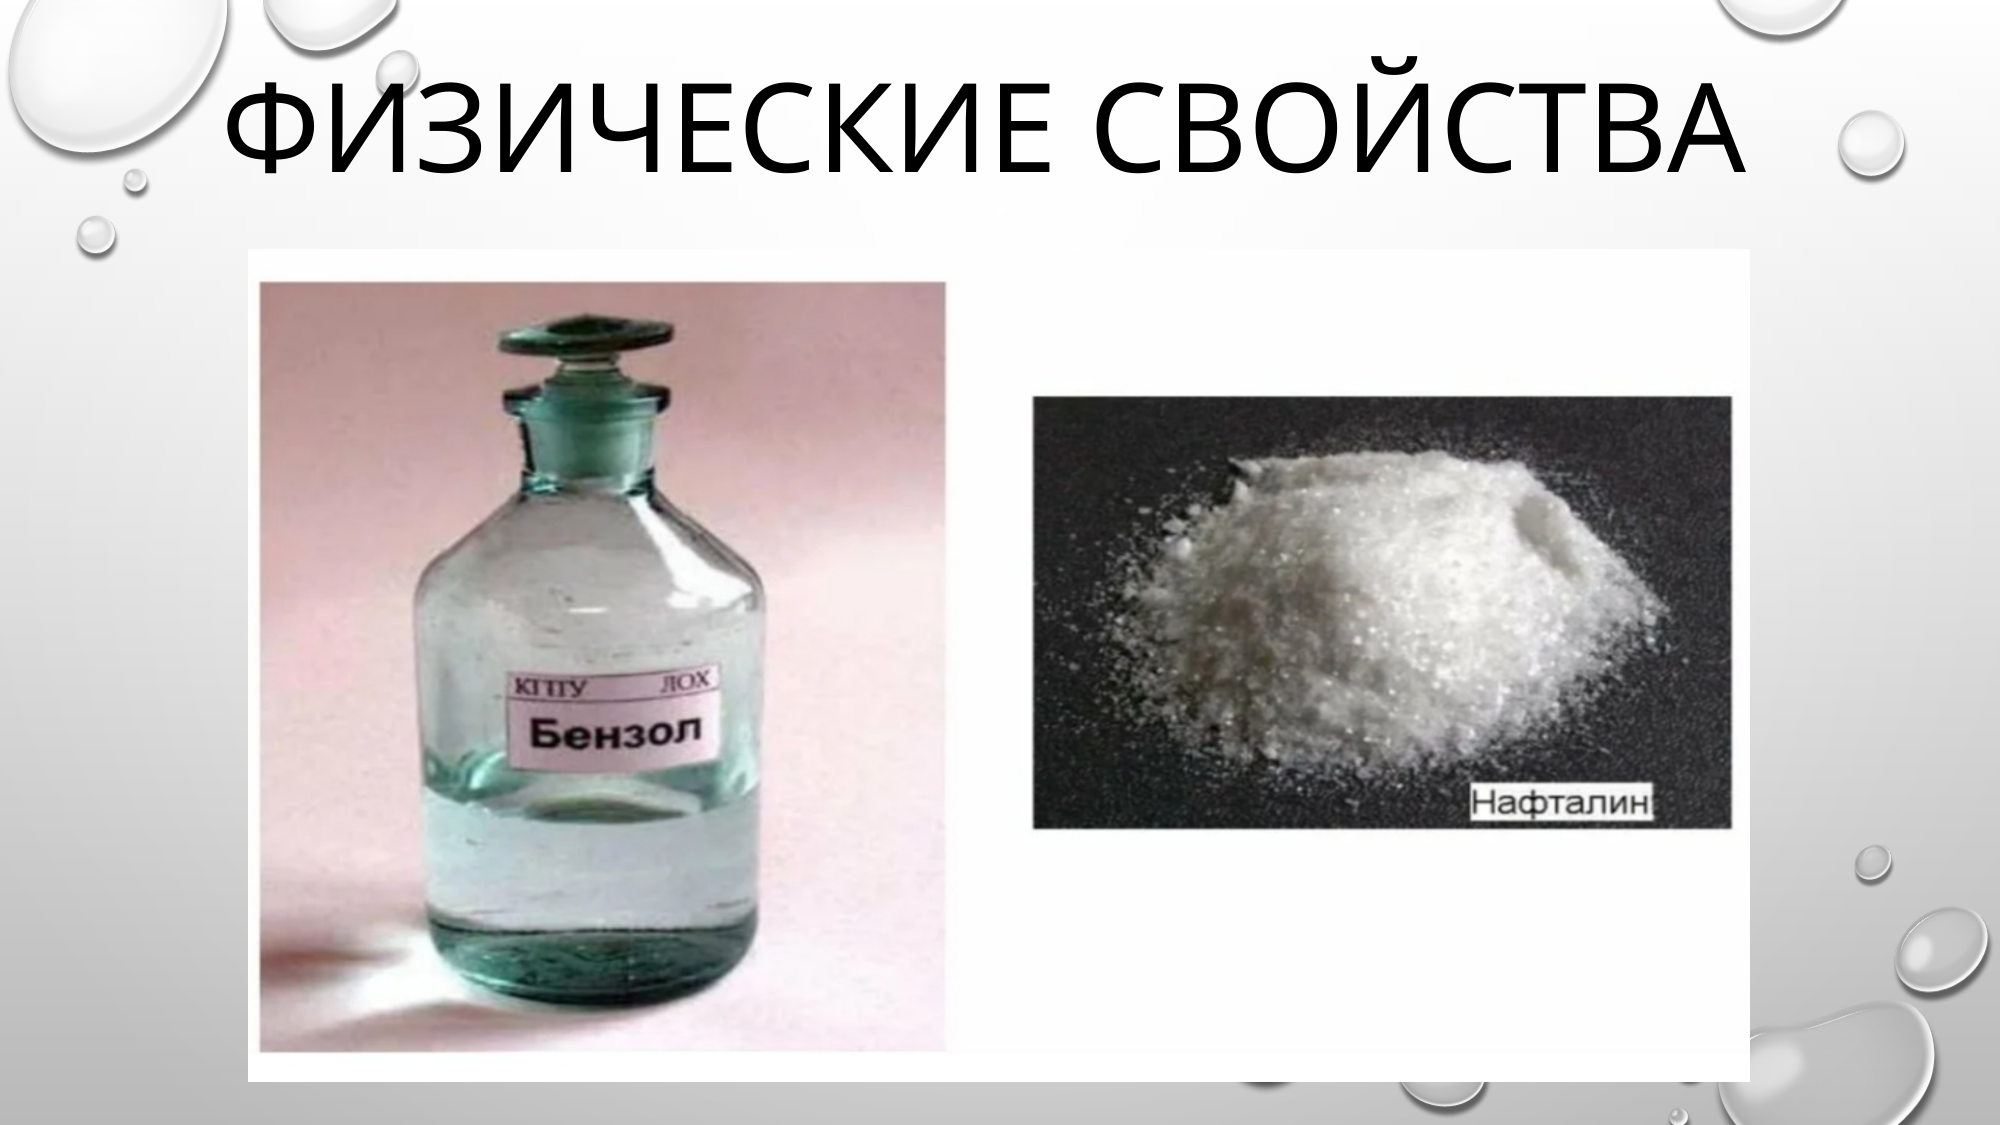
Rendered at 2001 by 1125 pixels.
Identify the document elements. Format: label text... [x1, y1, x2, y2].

picture [0, 0, 2000, 1125]
title Физические свойства [149, 42, 1851, 223]
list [247, 249, 1751, 1083]
